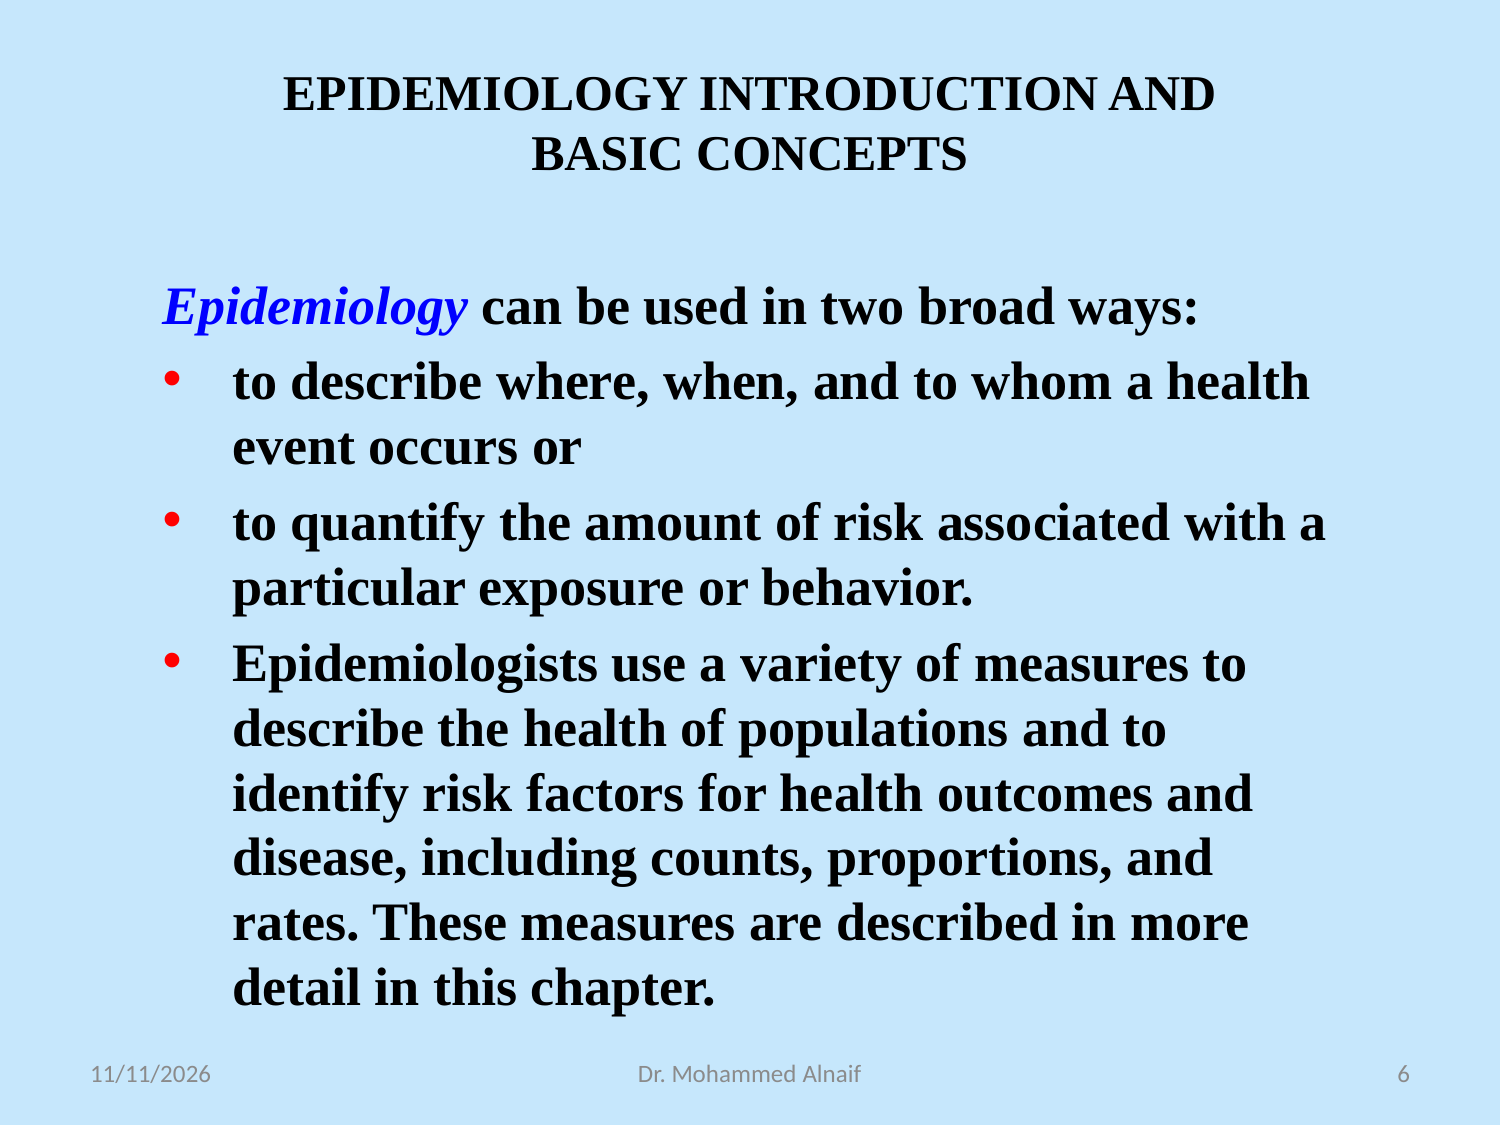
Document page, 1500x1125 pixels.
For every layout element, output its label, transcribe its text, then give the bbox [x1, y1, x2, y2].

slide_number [75, 1042, 425, 1103]
footer Dr. Mohammed Alnaif [512, 1042, 988, 1103]
slide_number 6 [1074, 1042, 1425, 1103]
title EPIDEMIOLOGY INTRODUCTION AND BASIC CONCEPTS [112, 66, 1388, 175]
subtitle Epidemiology can be used in two broad ways: to describe where, when, and to whom a health event occurs or to quantify the amount of risk associated with a particular exposure or behavior. Epidemiologists use a variety of measures to describe the health of populations and to identify risk factors for health outcomes and disease, including counts, proportions, and rates. These measures are described in more detail in this chapter. [147, 262, 1350, 1025]
